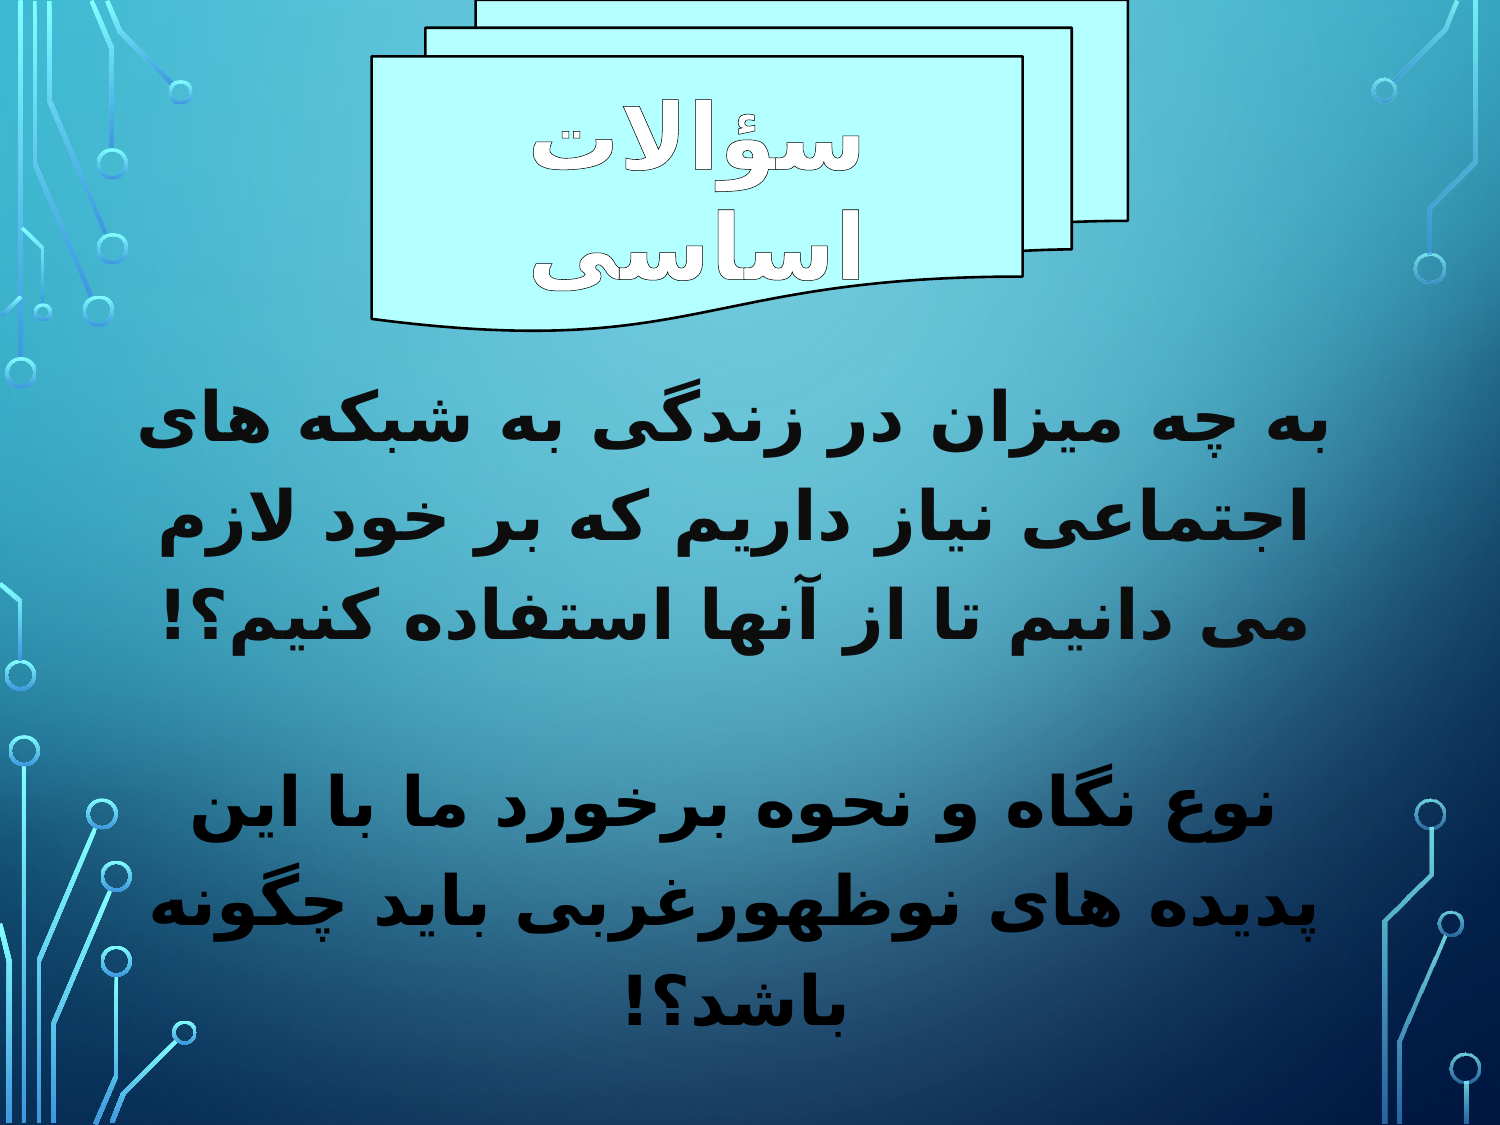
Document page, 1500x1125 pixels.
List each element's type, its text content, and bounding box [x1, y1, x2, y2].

text_box سؤالات اساسی [370, 0, 1130, 333]
list به چه میزان در زندگی به شبکه های اجتماعی نیاز داریم که بر خود لازم می دانیم تا از آنها استفاده کنیم؟! نوع نگاه و نحوه برخورد ما با این پدیده های نوظهورغربی باید چگونه باشد؟! [78, 348, 1392, 1059]
